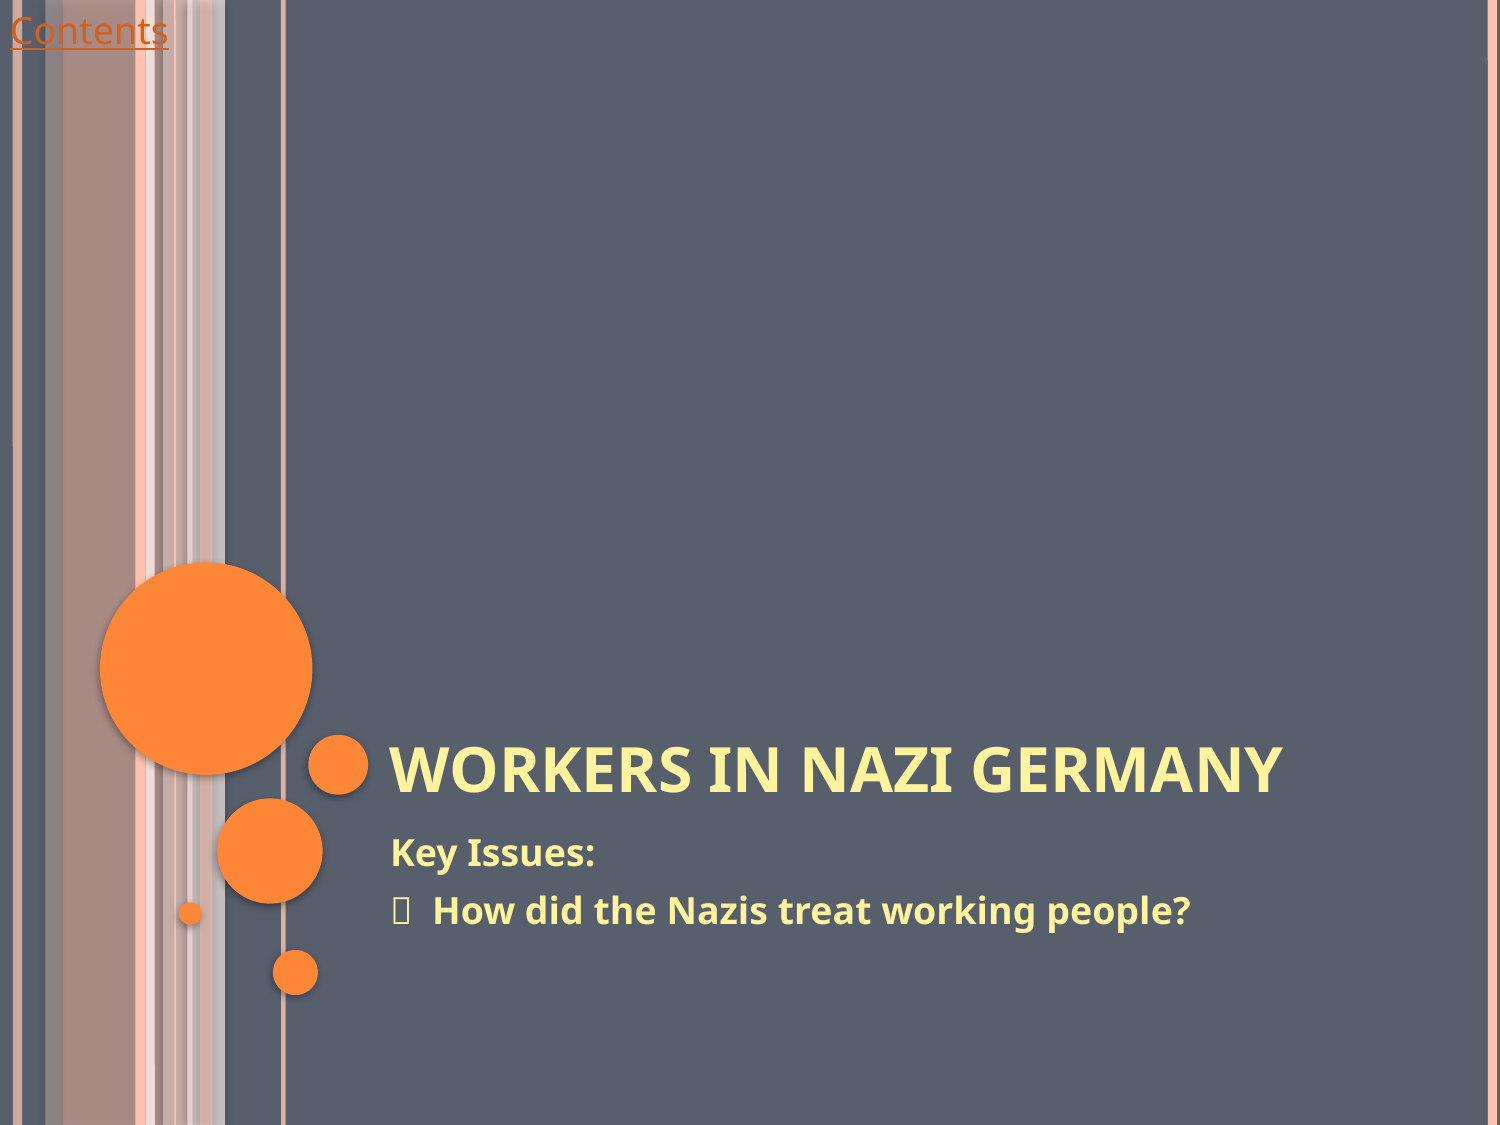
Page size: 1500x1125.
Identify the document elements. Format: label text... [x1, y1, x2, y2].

list Key Issues:  How did the Nazis treat working people? [374, 821, 1388, 1048]
title Workers in Nazi Germany [375, 474, 1388, 812]
